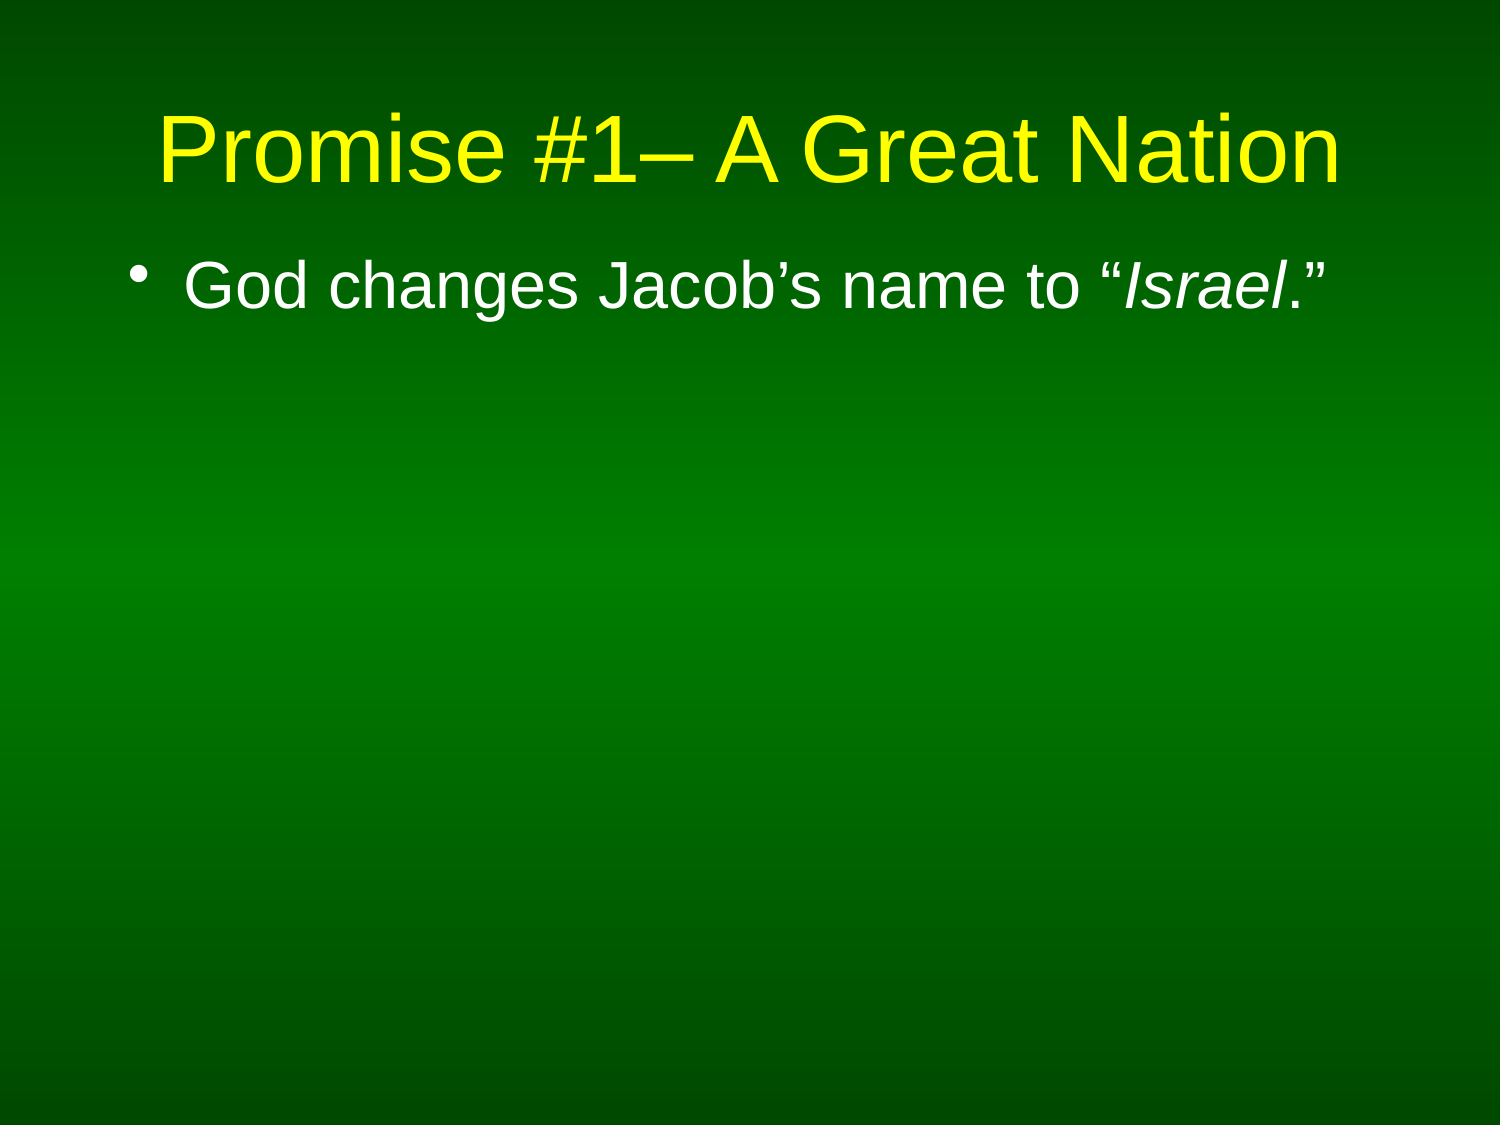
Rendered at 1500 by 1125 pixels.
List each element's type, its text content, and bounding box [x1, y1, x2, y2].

list God changes Jacob’s name to “Israel.” [112, 249, 1388, 350]
title Promise #1– A Great Nation [37, 50, 1463, 238]
